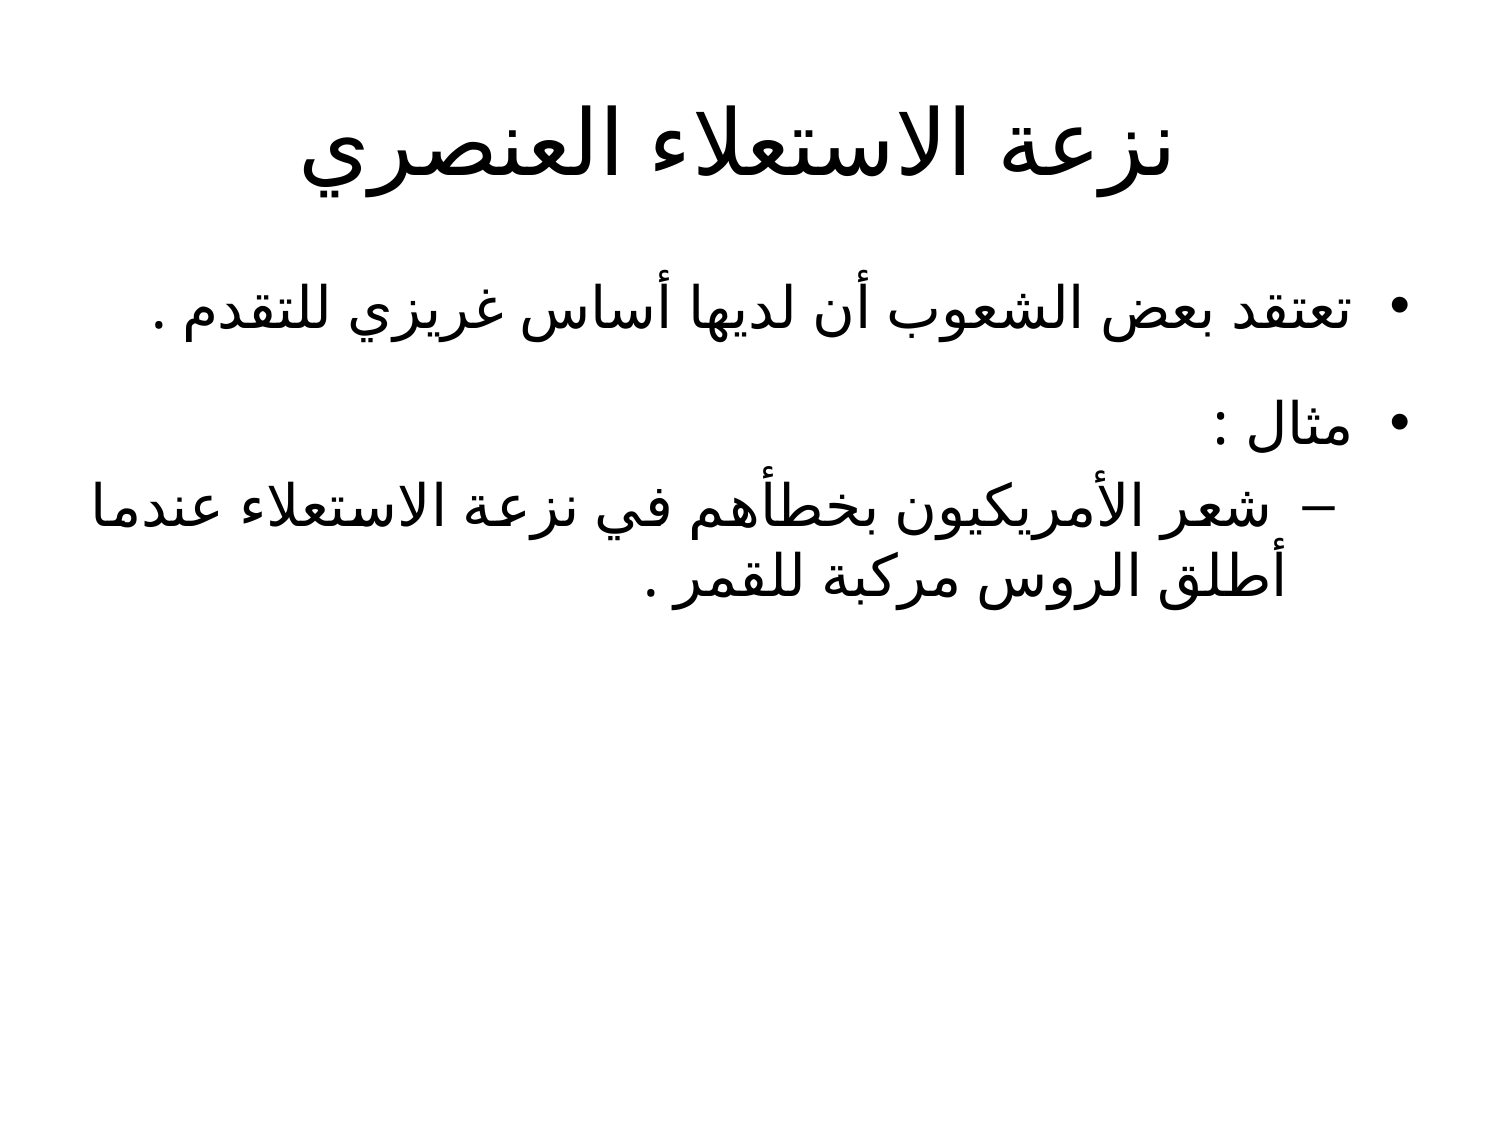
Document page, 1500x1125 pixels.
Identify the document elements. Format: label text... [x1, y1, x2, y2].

list تعتقد بعض الشعوب أن لديها أساس غريزي للتقدم . مثال : شعر الأمريكيون بخطأهم في نزعة الاستعلاء عندما أطلق الروس مركبة للقمر . [75, 262, 1425, 1005]
title نزعة الاستعلاء العنصري [75, 45, 1425, 233]
